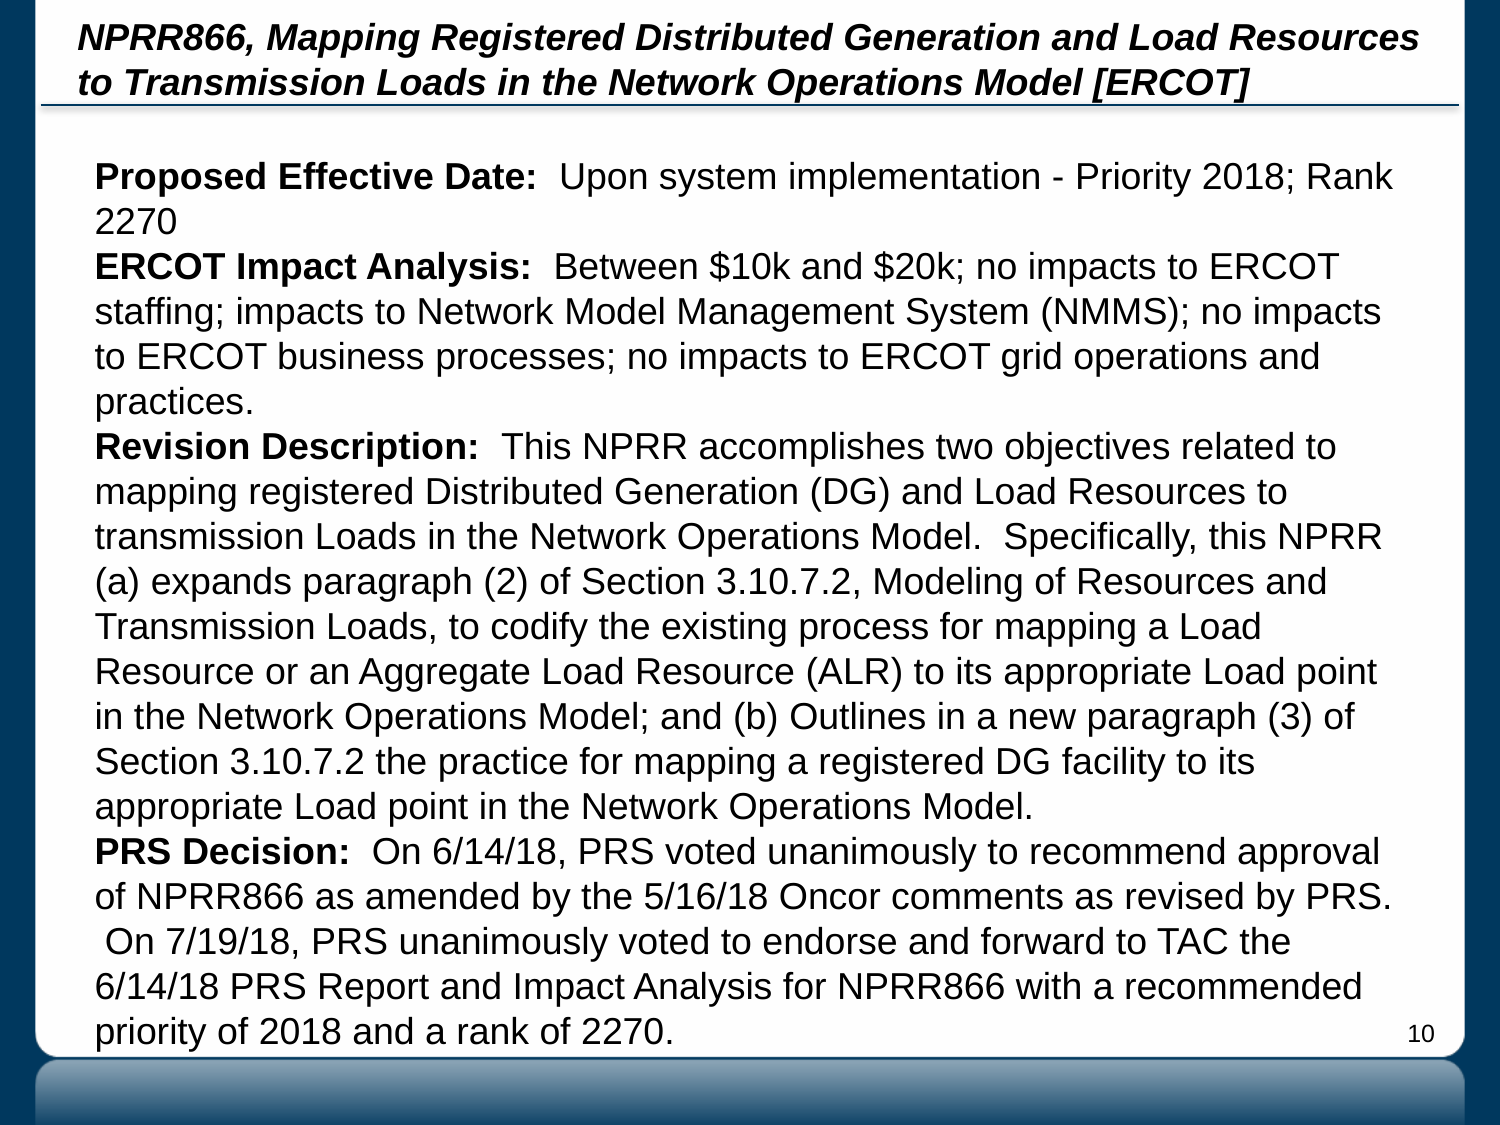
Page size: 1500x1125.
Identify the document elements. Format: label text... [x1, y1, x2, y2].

picture [35, 0, 1465, 1125]
text_box Proposed Effective Date: Upon system implementation - Priority 2018; Rank 2270 ERCOT Impact Analysis: Between $10k and $20k; no impacts to ERCOT staffing; impacts to Network Model Management System (NMMS); no impacts to ERCOT business processes; no impacts to ERCOT grid operations and practices. Revision Description: This NPRR accomplishes two objectives related to mapping registered Distributed Generation (DG) and Load Resources to transmission Loads in the Network Operations Model. Specifically, this NPRR (a) expands paragraph (2) of Section 3.10.7.2, Modeling of Resources and Transmission Loads, to codify the existing process for mapping a Load Resource or an Aggregate Load Resource (ALR) to its appropriate Load point in the Network Operations Model; and (b) Outlines in a new paragraph (3) of Section 3.10.7.2 the practice for mapping a registered DG facility to its appropriate Load point in the Network Operations Model. PRS Decision: On 6/14/18, PRS voted unanimously to recommend approval of NPRR866 as amended by the 5/16/18 Oncor comments as revised by PRS. On 7/19/18, PRS unanimously voted to endorse and forward to TAC the 6/14/18 PRS Report and Impact Analysis for NPRR866 with a recommended priority of 2018 and a rank of 2270. [79, 144, 1419, 1059]
title NPRR866, Mapping Registered Distributed Generation and Load Resources to Transmission Loads in the Network Operations Model [ERCOT] [62, 20, 1450, 97]
